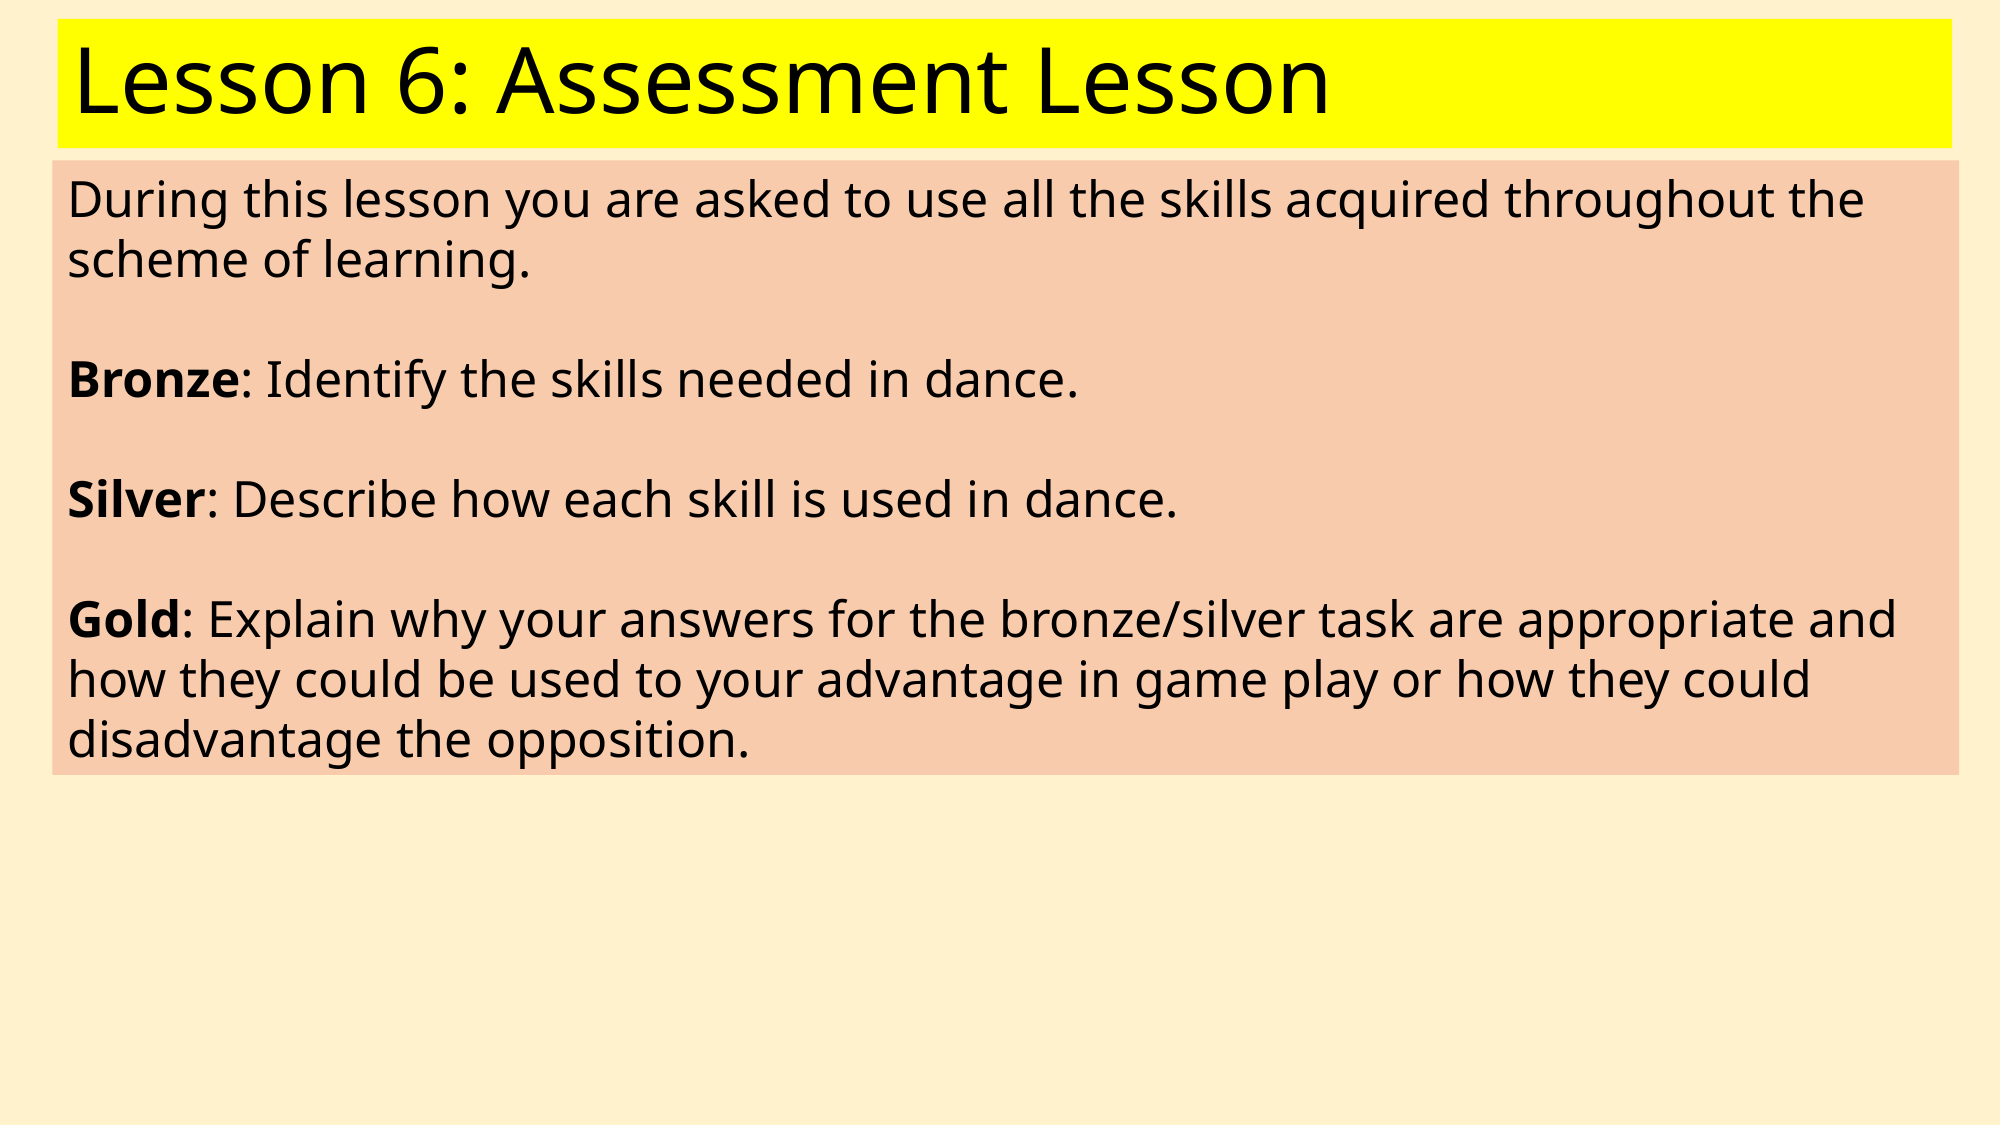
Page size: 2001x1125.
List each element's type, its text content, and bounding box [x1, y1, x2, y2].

text_box Lesson 6: Assessment Lesson [57, 18, 1953, 149]
text_box During this lesson you are asked to use all the skills acquired throughout the scheme of learning. Bronze: Identify the skills needed in dance. Silver: Describe how each skill is used in dance. Gold: Explain why your answers for the bronze/silver task are appropriate and how they could be used to your advantage in game play or how they could disadvantage the opposition. [52, 160, 1960, 775]
